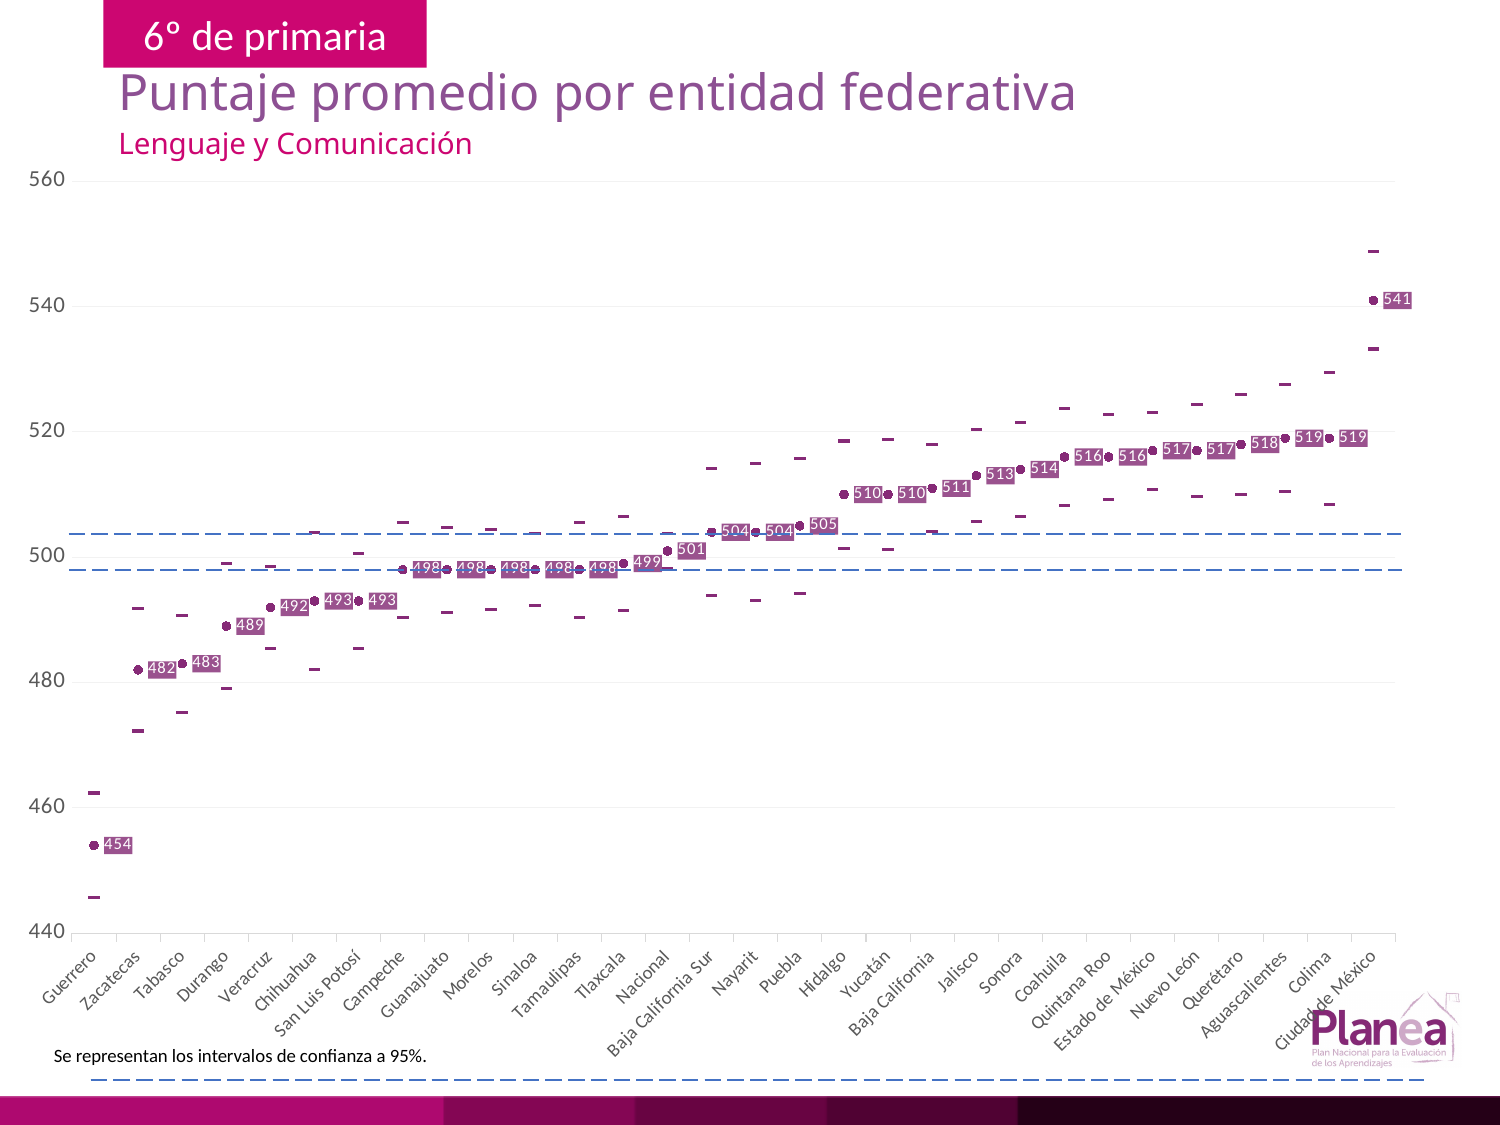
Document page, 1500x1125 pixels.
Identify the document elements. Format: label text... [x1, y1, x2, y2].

picture [0, 1096, 1500, 1125]
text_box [0, 151, 1424, 1082]
picture [1424, 991, 1462, 1068]
text_box Lenguaje y Comunicación [103, 117, 1398, 151]
title Puntaje promedio por entidad federativa [103, 59, 1397, 117]
